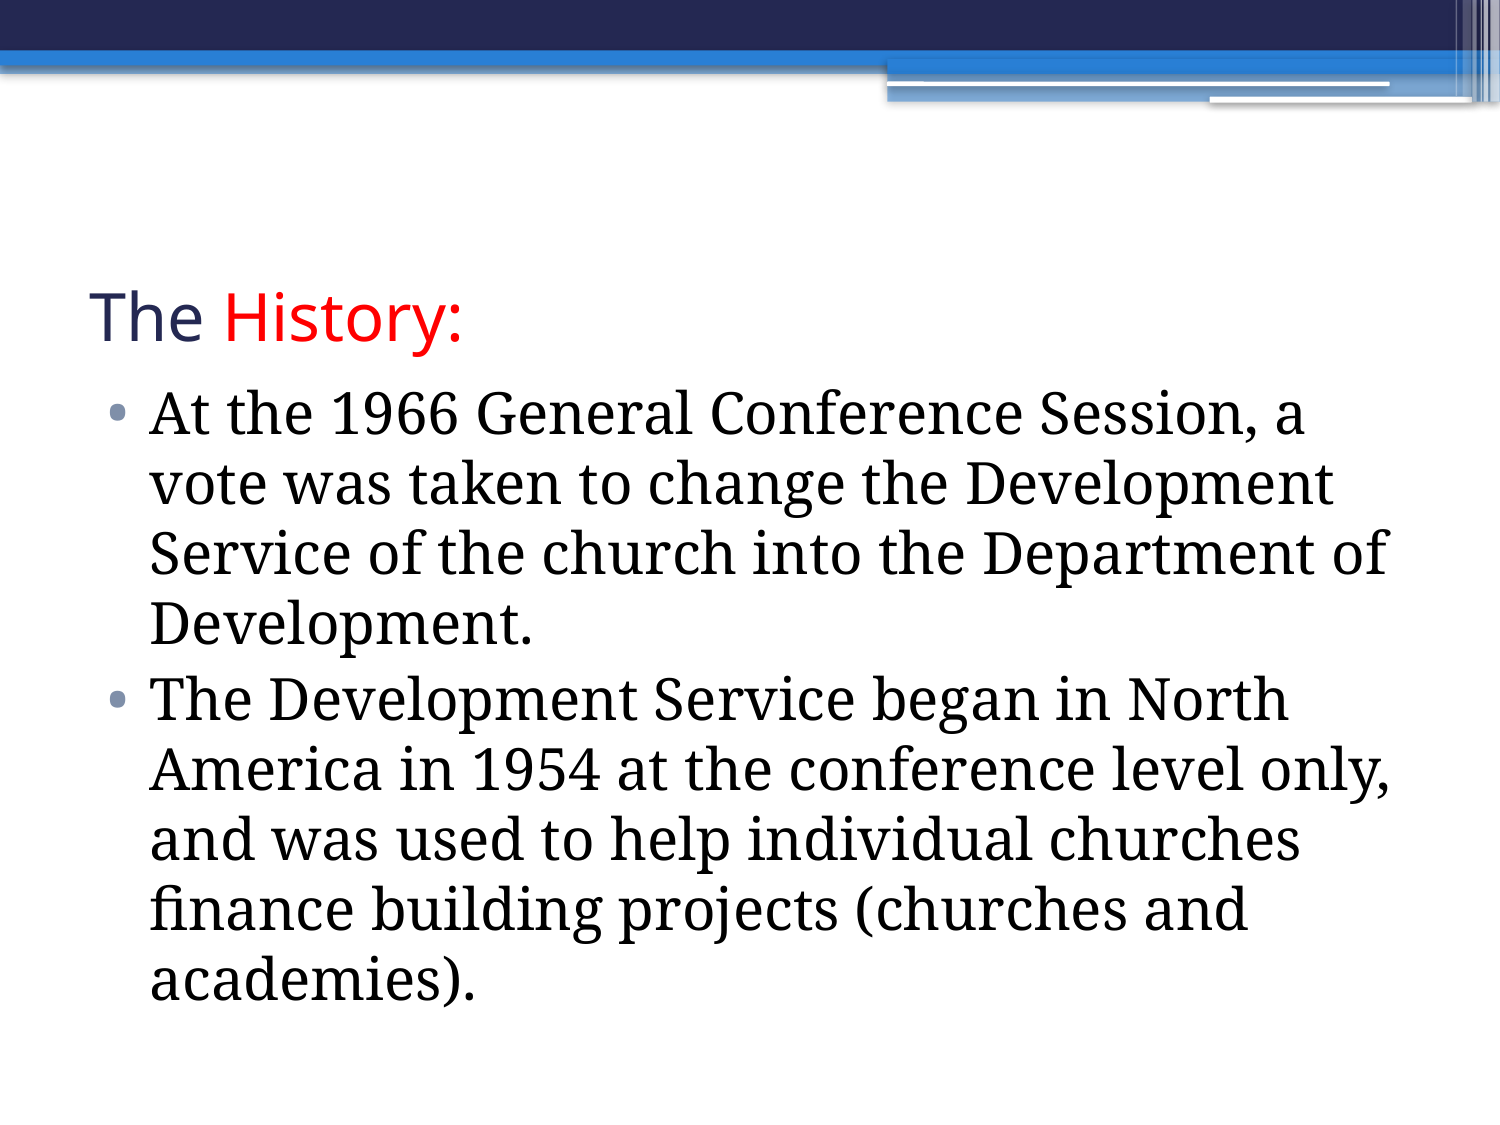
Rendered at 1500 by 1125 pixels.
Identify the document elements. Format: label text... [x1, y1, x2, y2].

list At the 1966 General Conference Session, a vote was taken to change the Development Service of the church into the Department of Development. The Development Service began in North America in 1954 at the conference level only, and was used to help individual churches finance building projects (churches and academies). [75, 368, 1425, 1079]
title The History: [75, 187, 1425, 363]
